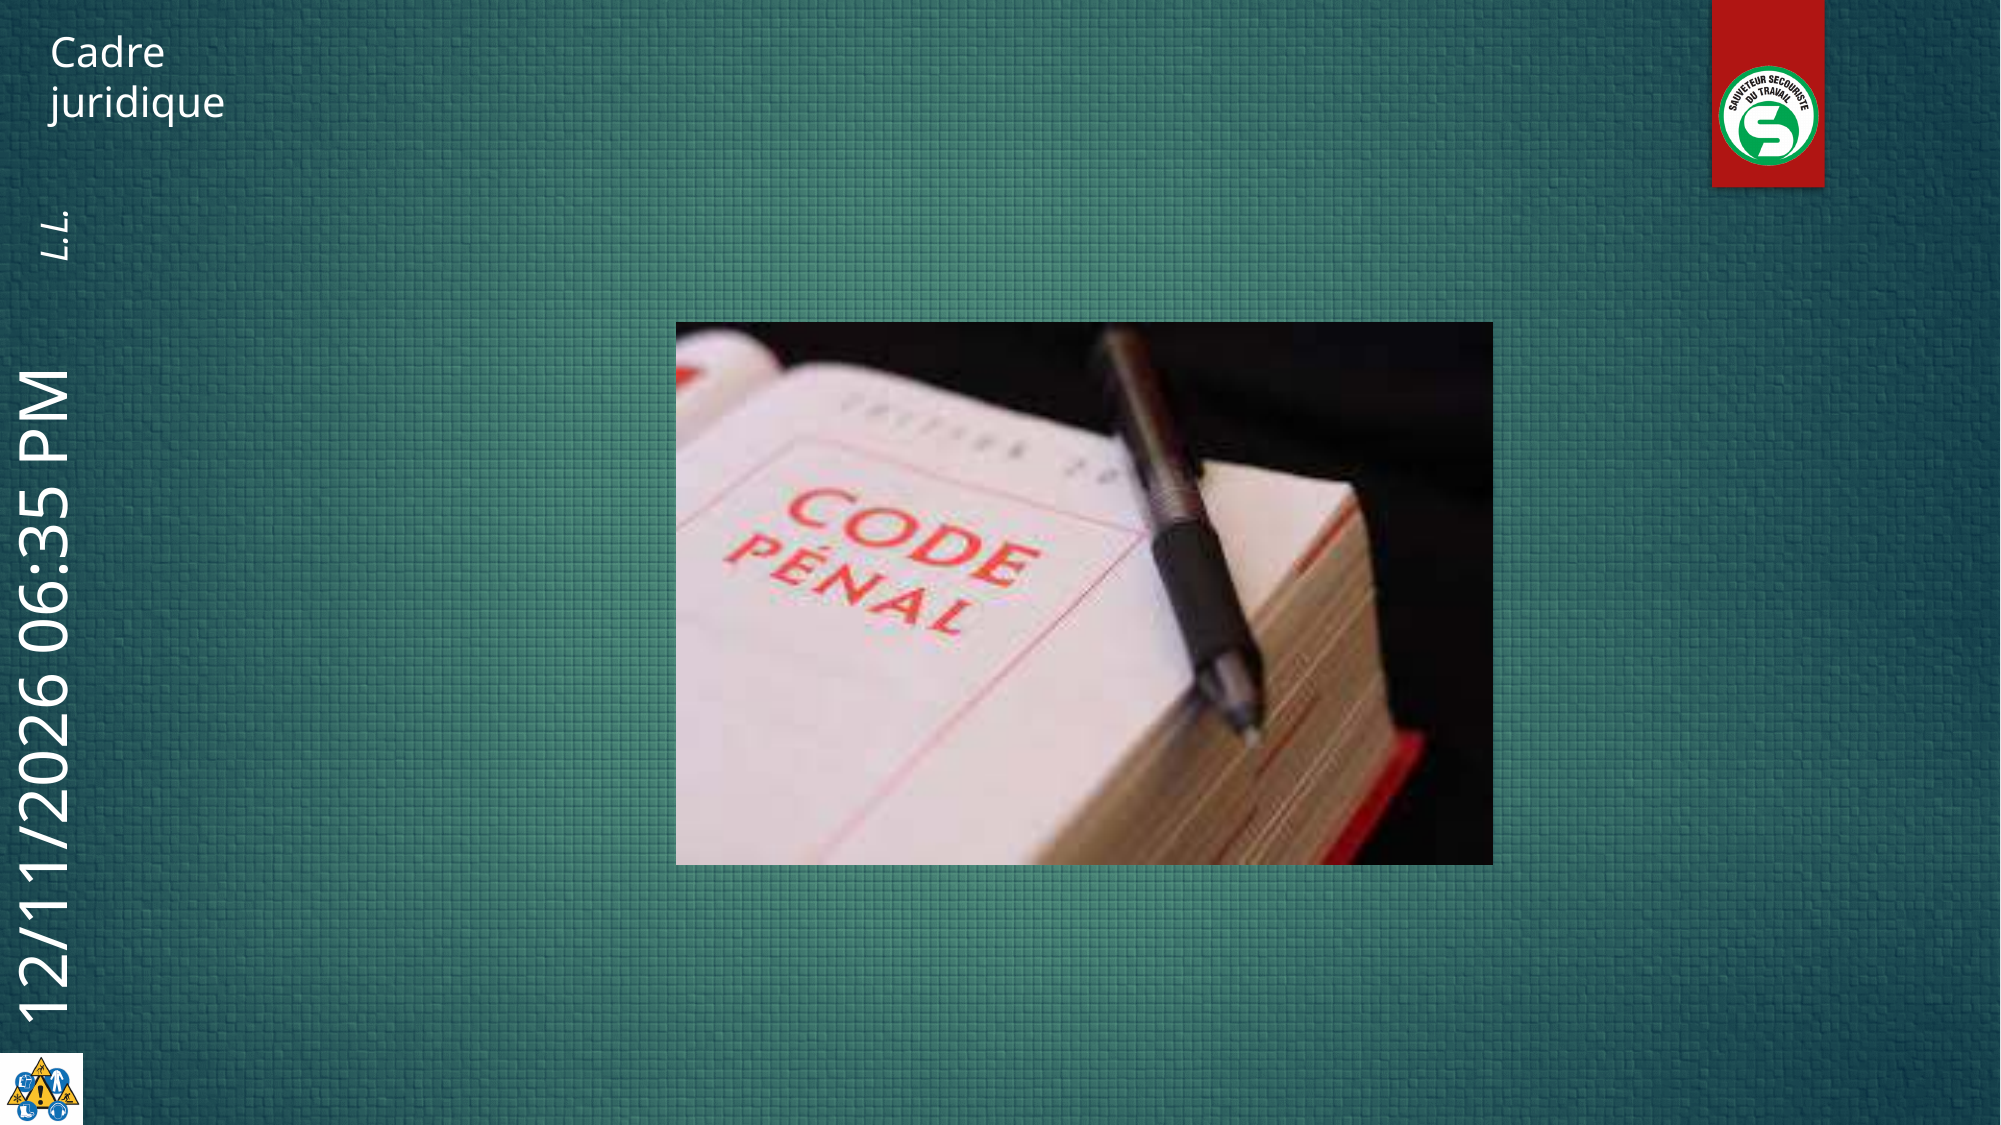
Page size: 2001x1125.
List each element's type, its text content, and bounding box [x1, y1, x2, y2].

text_box Cadre juridique [23, 18, 265, 134]
picture [1718, 65, 1819, 166]
picture [0, 1053, 83, 1125]
picture [675, 322, 1493, 865]
